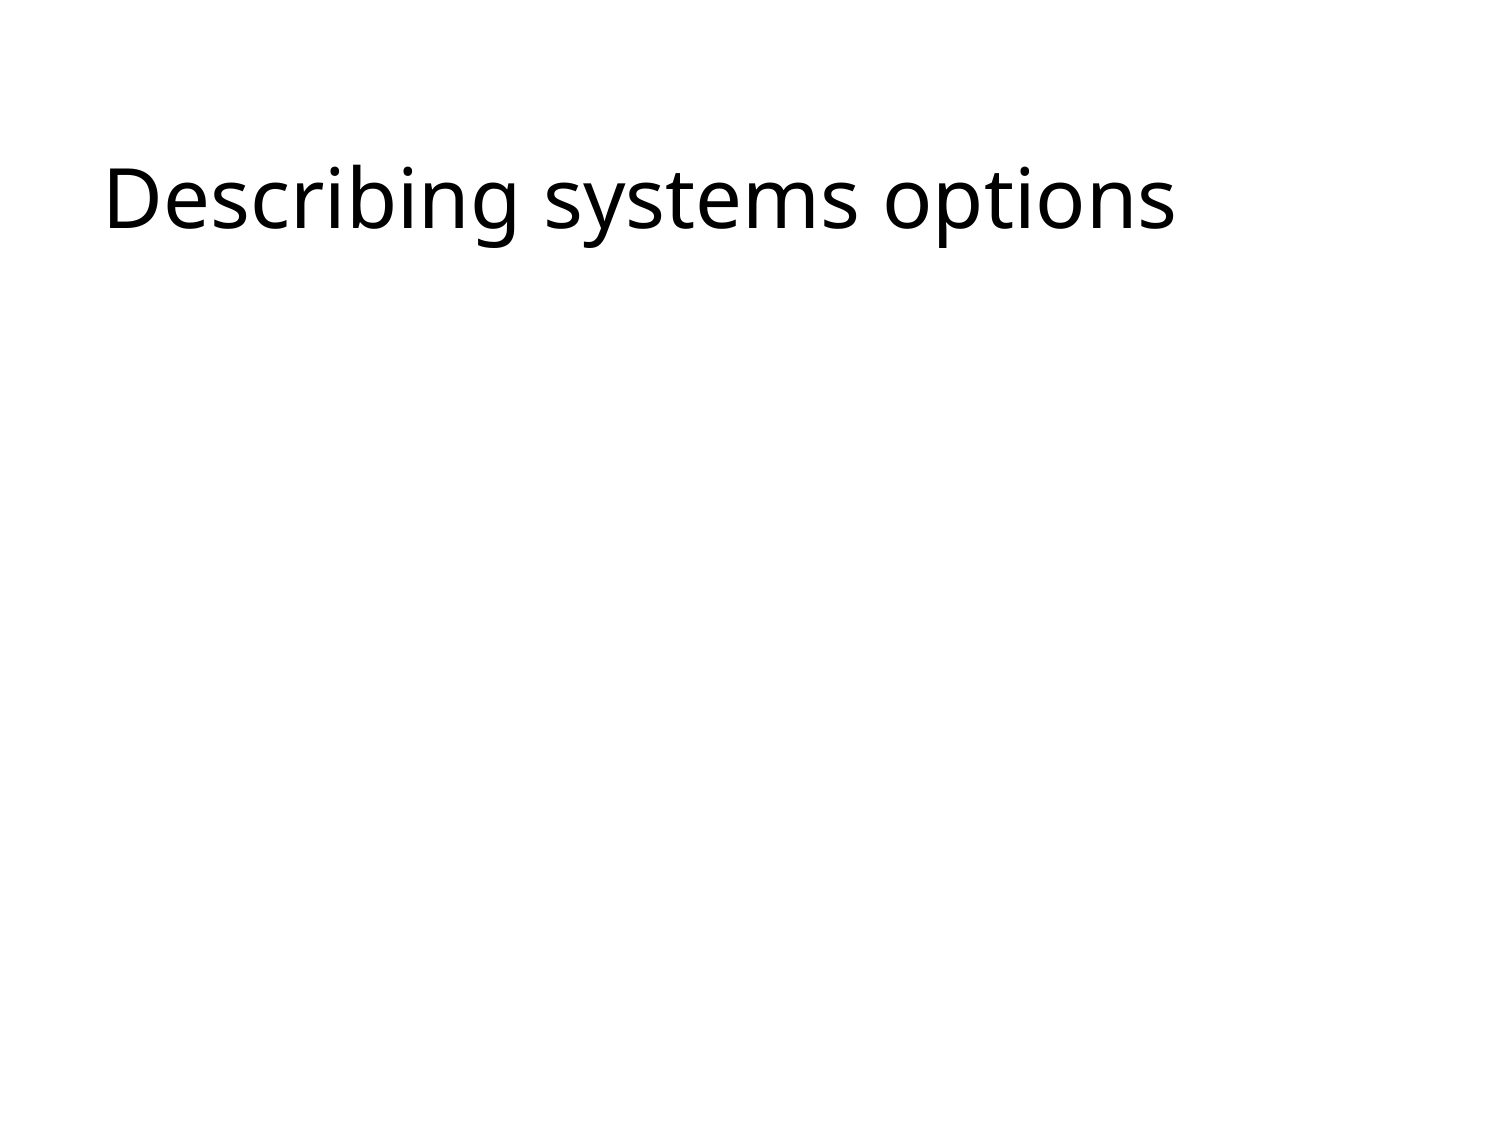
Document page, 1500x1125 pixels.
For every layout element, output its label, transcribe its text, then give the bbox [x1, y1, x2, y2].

subtitle Describing systems options [87, 137, 1213, 338]
